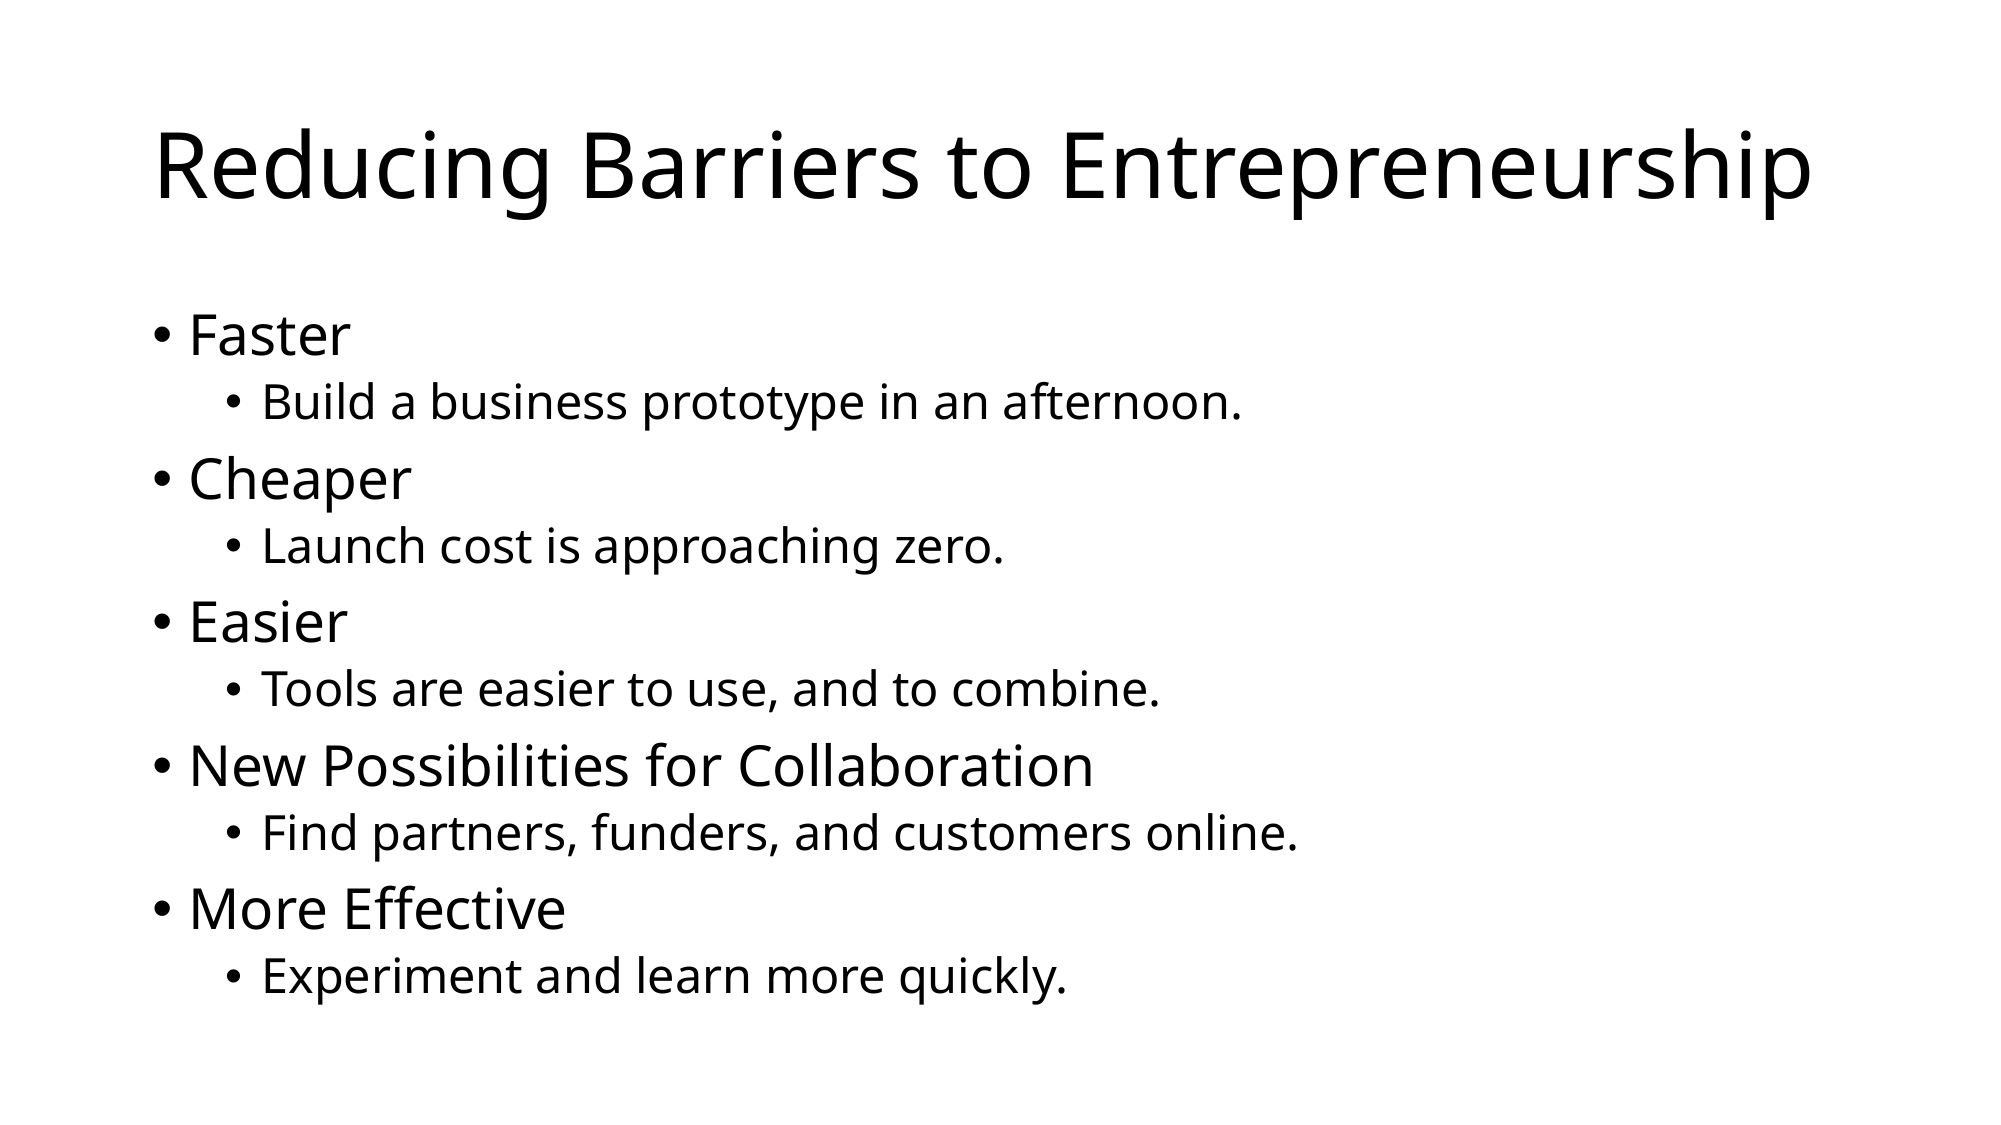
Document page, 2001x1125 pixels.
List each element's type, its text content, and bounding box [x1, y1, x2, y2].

title Reducing Barriers to Entrepreneurship [137, 59, 1863, 278]
list Faster Build a business prototype in an afternoon. Cheaper Launch cost is approaching zero. Easier Tools are easier to use, and to combine. New Possibilities for Collaboration Find partners, funders, and customers online. More Effective Experiment and learn more quickly. [137, 299, 1863, 1014]
